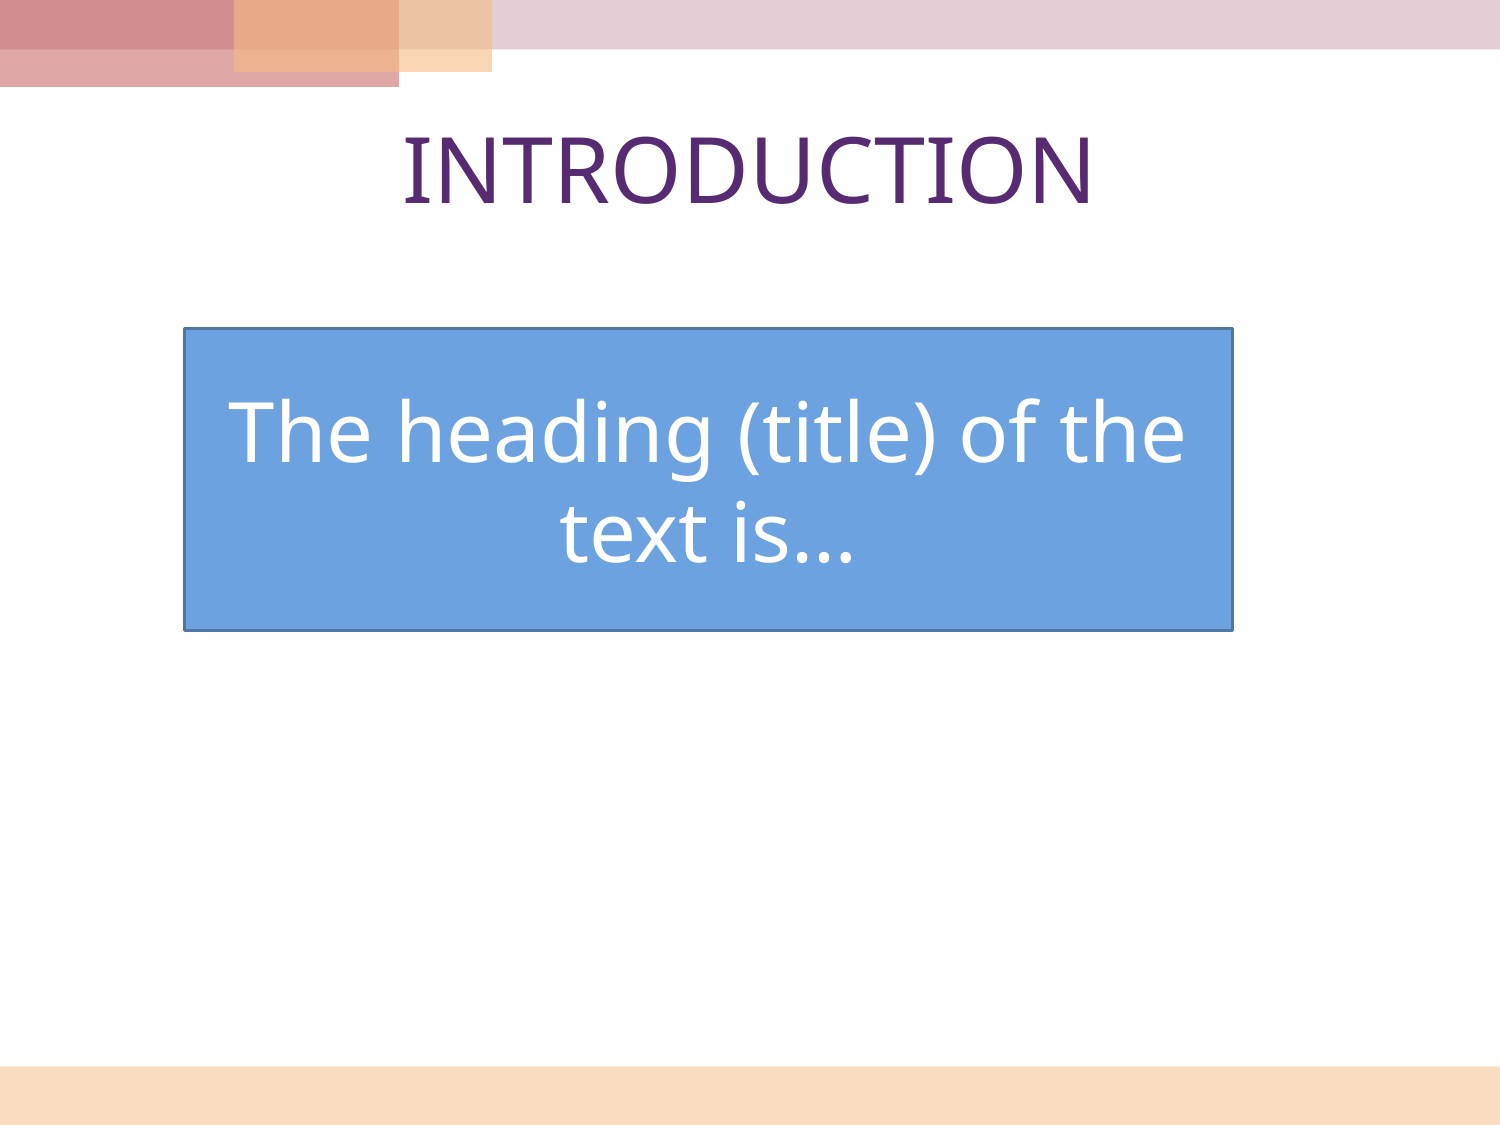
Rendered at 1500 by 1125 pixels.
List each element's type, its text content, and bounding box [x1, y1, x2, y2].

text_box The heading (title) of the text is… [183, 327, 1234, 632]
title INTRODUCTION [75, 88, 1425, 246]
